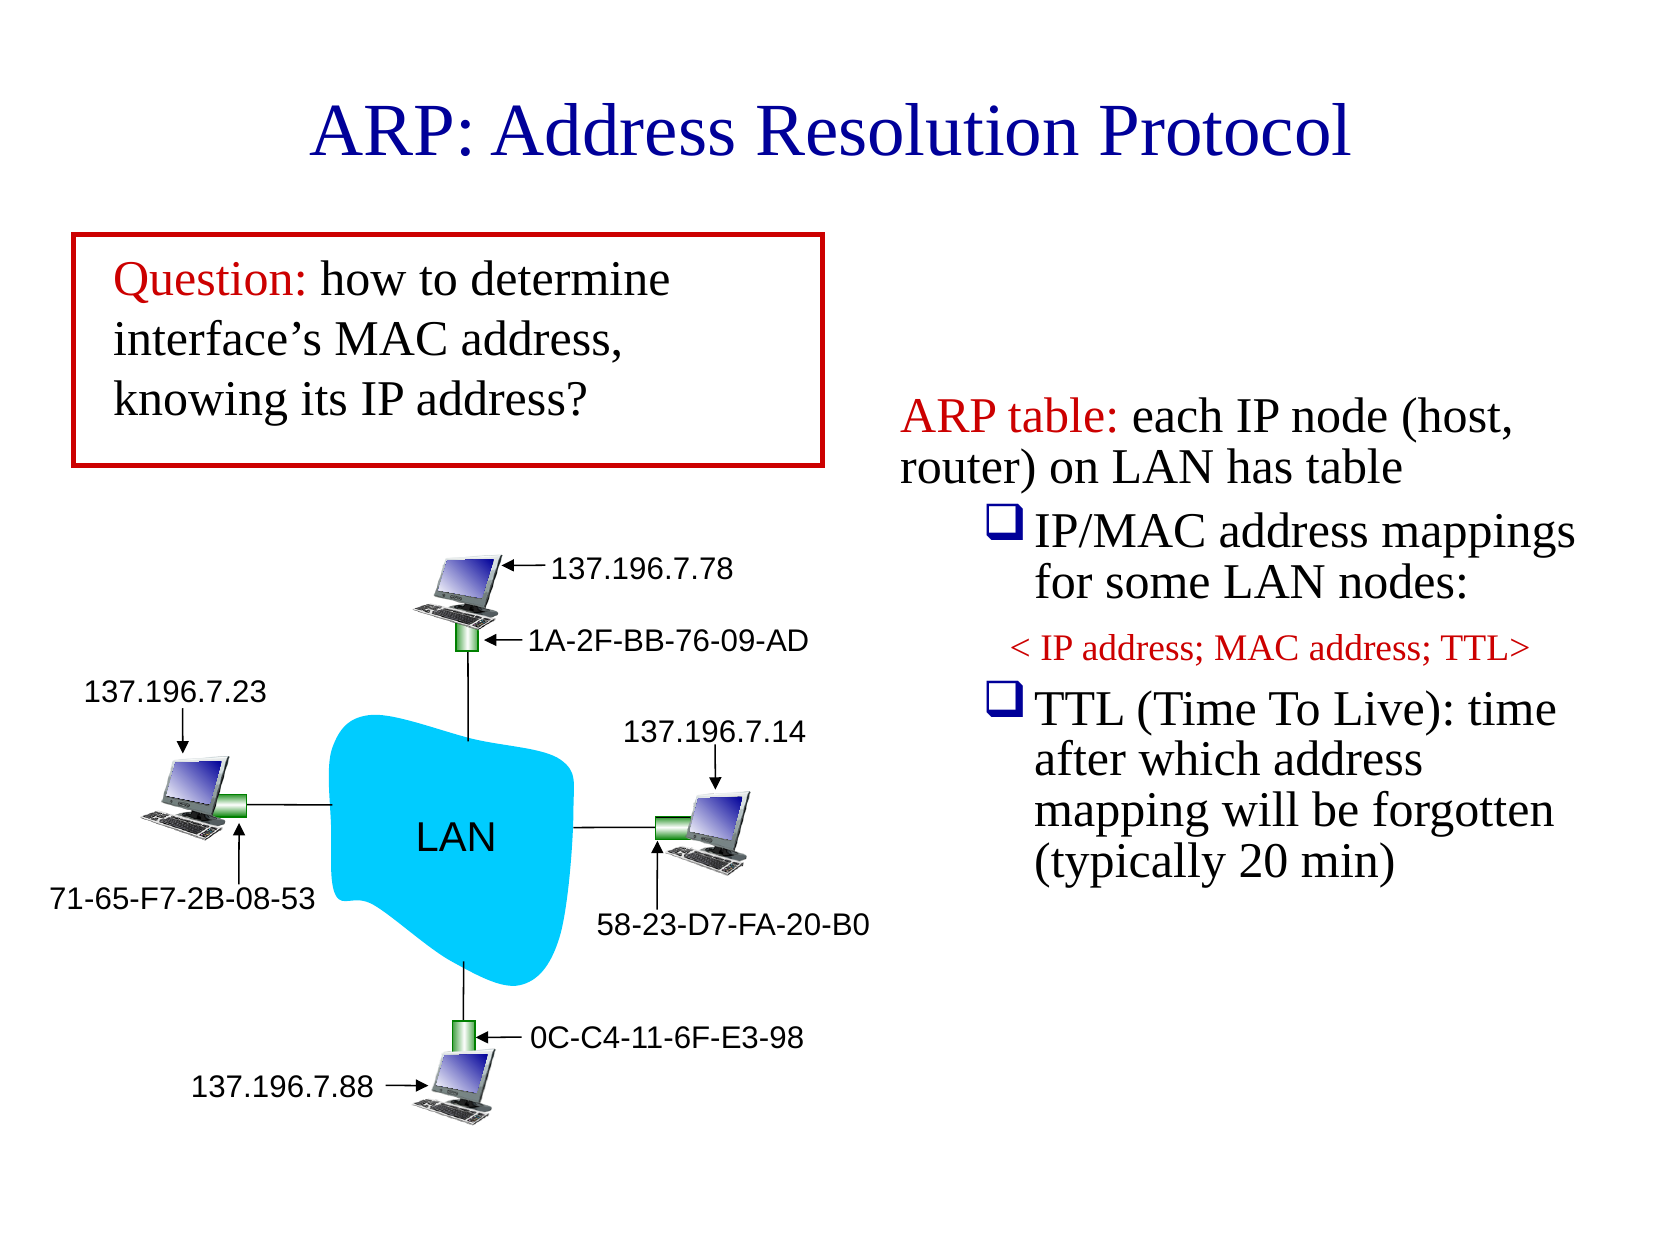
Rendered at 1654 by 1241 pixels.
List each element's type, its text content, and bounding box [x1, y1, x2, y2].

text_box 137.196.7.14 [606, 702, 824, 758]
text_box [452, 1020, 475, 1044]
text_box [475, 1031, 513, 1044]
text_box ARP: Address Resolution Protocol [90, 43, 1573, 207]
text_box ARP table: each IP node (host, router) on LAN has table IP/MAC address mappings for some LAN nodes: < IP address; MAC address; TTL> TTL (Time To Live): time after which address mapping will be forgotten (typically 20 min) [883, 383, 1606, 1086]
text_box [509, 559, 545, 572]
text_box 58-23-D7-FA-20-B0 [580, 895, 887, 950]
text_box 71-65-F7-2B-08-53 [32, 870, 333, 925]
text_box 137.196.7.88 [174, 1057, 386, 1112]
text_box [709, 758, 722, 786]
text_box LAN [364, 801, 514, 869]
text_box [73, 234, 824, 466]
text_box [176, 709, 189, 750]
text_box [118, 752, 248, 847]
text_box 137.196.7.78 [534, 540, 751, 595]
text_box 1A-2F-BB-76-09-AD [511, 612, 827, 667]
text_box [643, 787, 753, 883]
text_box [389, 550, 505, 652]
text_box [391, 1045, 498, 1131]
text_box [328, 714, 574, 986]
text_box 137.196.7.23 [67, 662, 285, 718]
text_box 0C-C4-11-6F-E3-98 [513, 1008, 822, 1063]
